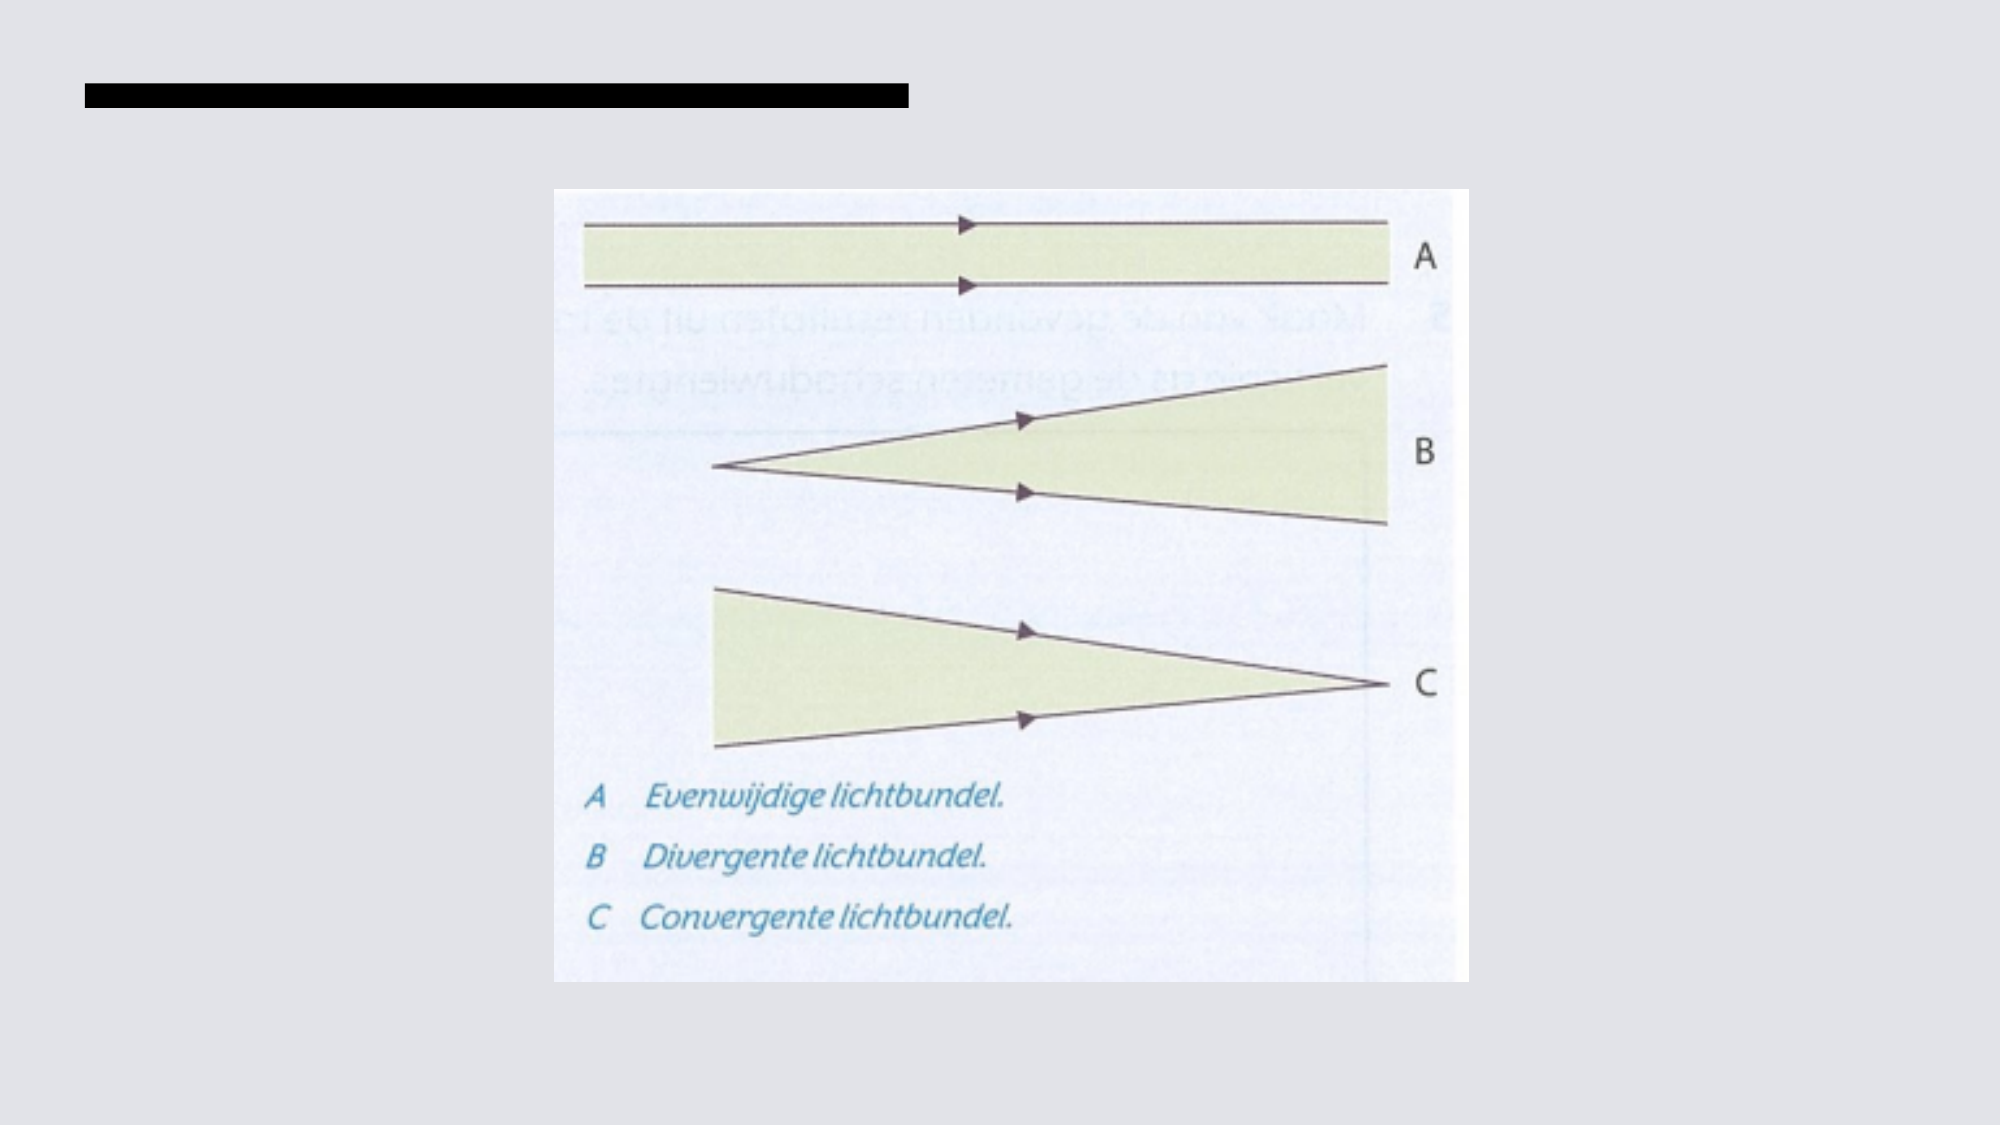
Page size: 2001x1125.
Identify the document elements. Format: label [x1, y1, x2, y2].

picture [554, 189, 1469, 983]
